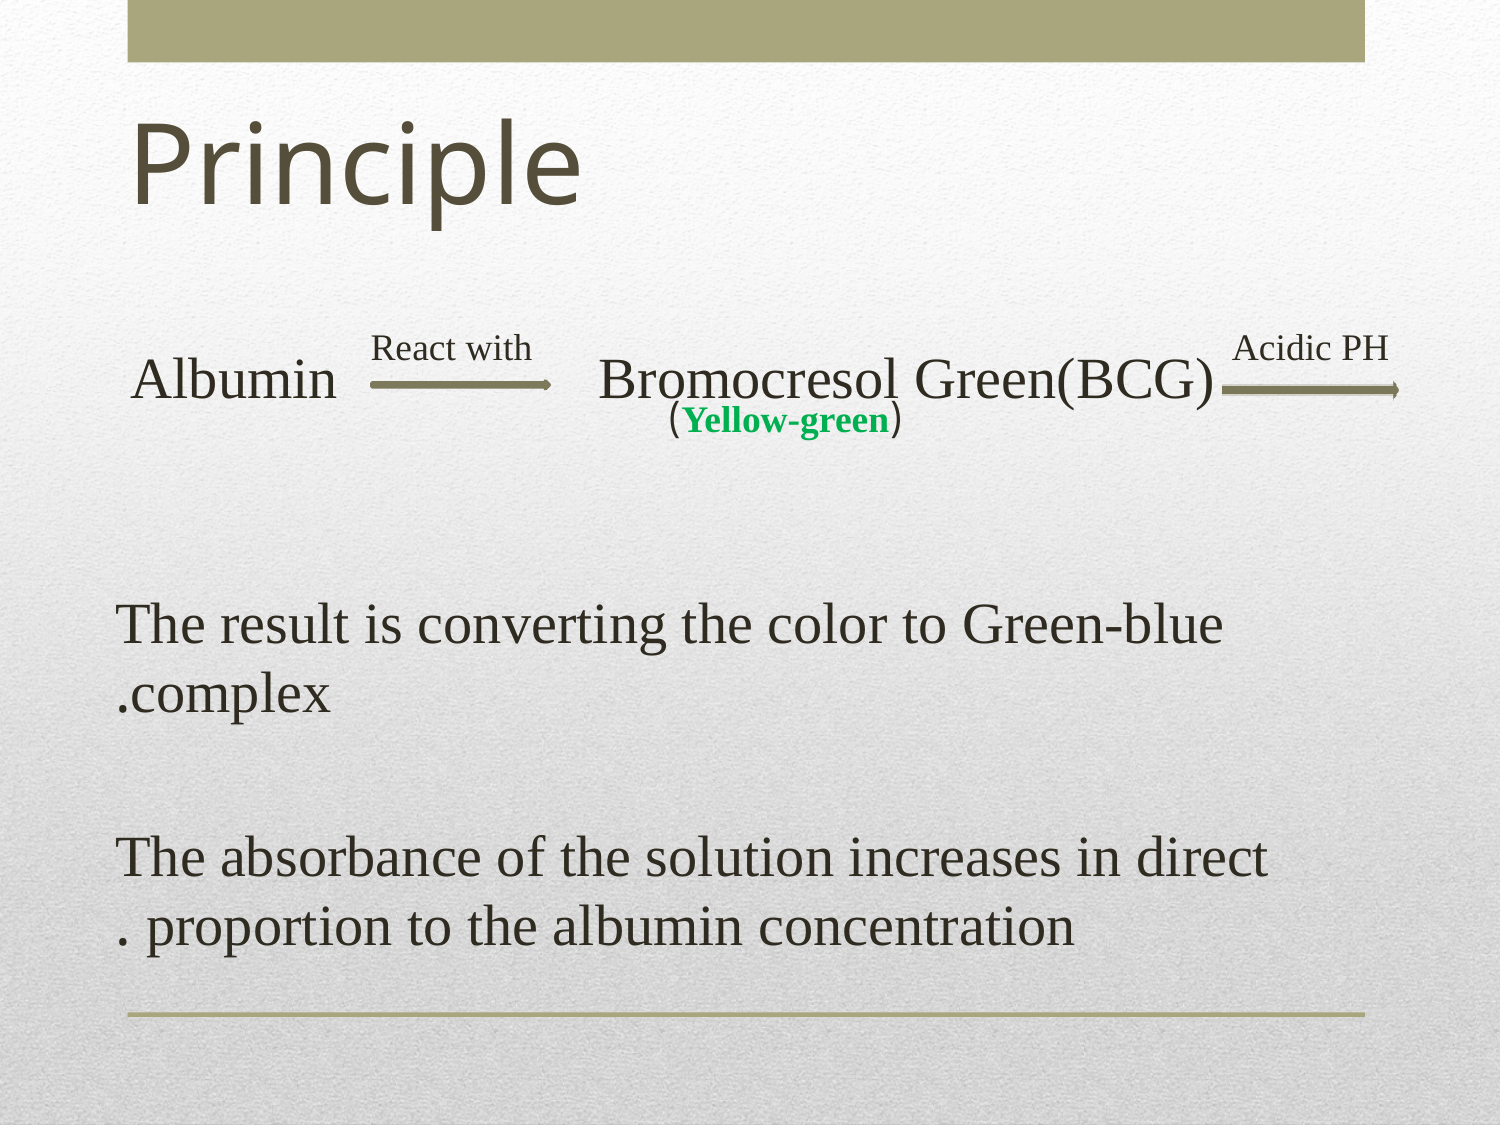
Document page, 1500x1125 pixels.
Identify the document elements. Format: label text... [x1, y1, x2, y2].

title Principle [112, 0, 1225, 172]
list Albumin Bromocresol Green(BCG) The result is converting the color to Green-blue complex. The absorbance of the solution increases in direct proportion to the albumin concentration . [100, 172, 1338, 1125]
text_box (Yellow-green) [642, 380, 929, 454]
text_box Acidic PH [1191, 308, 1431, 383]
text_box [370, 383, 551, 391]
picture [1221, 379, 1400, 402]
text_box React with [332, 308, 572, 383]
